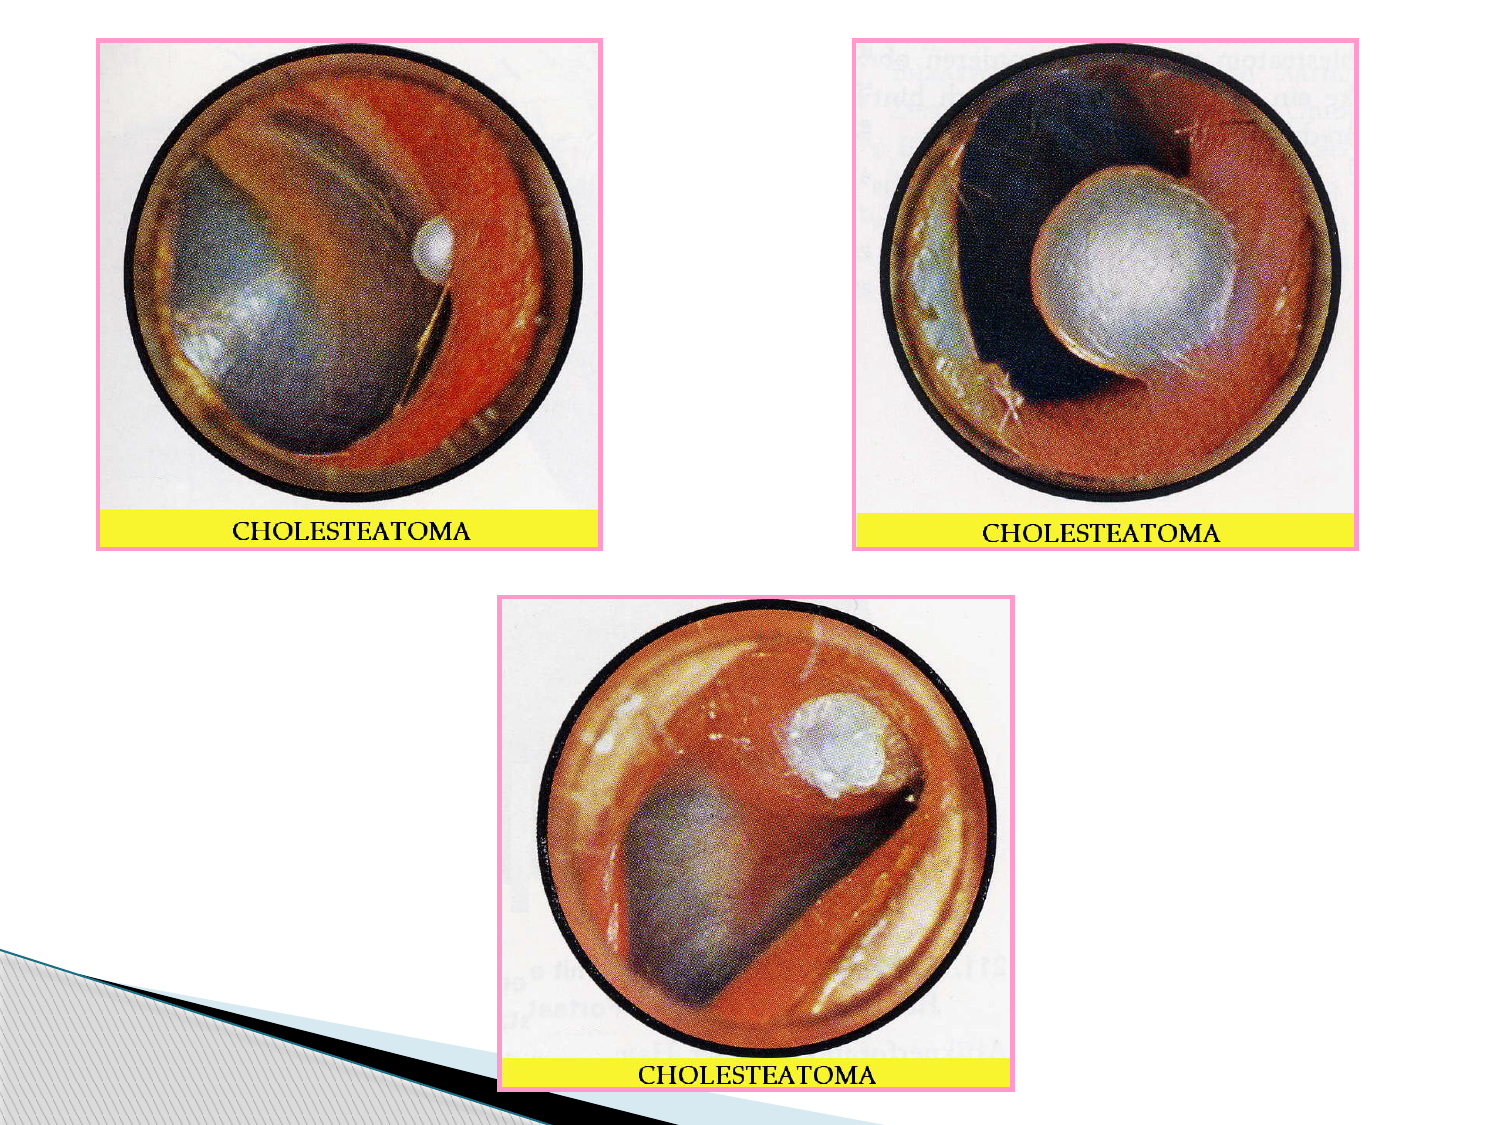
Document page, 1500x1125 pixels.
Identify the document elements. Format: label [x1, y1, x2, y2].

picture [501, 598, 1011, 1088]
picture [100, 42, 599, 547]
picture [855, 42, 1355, 547]
